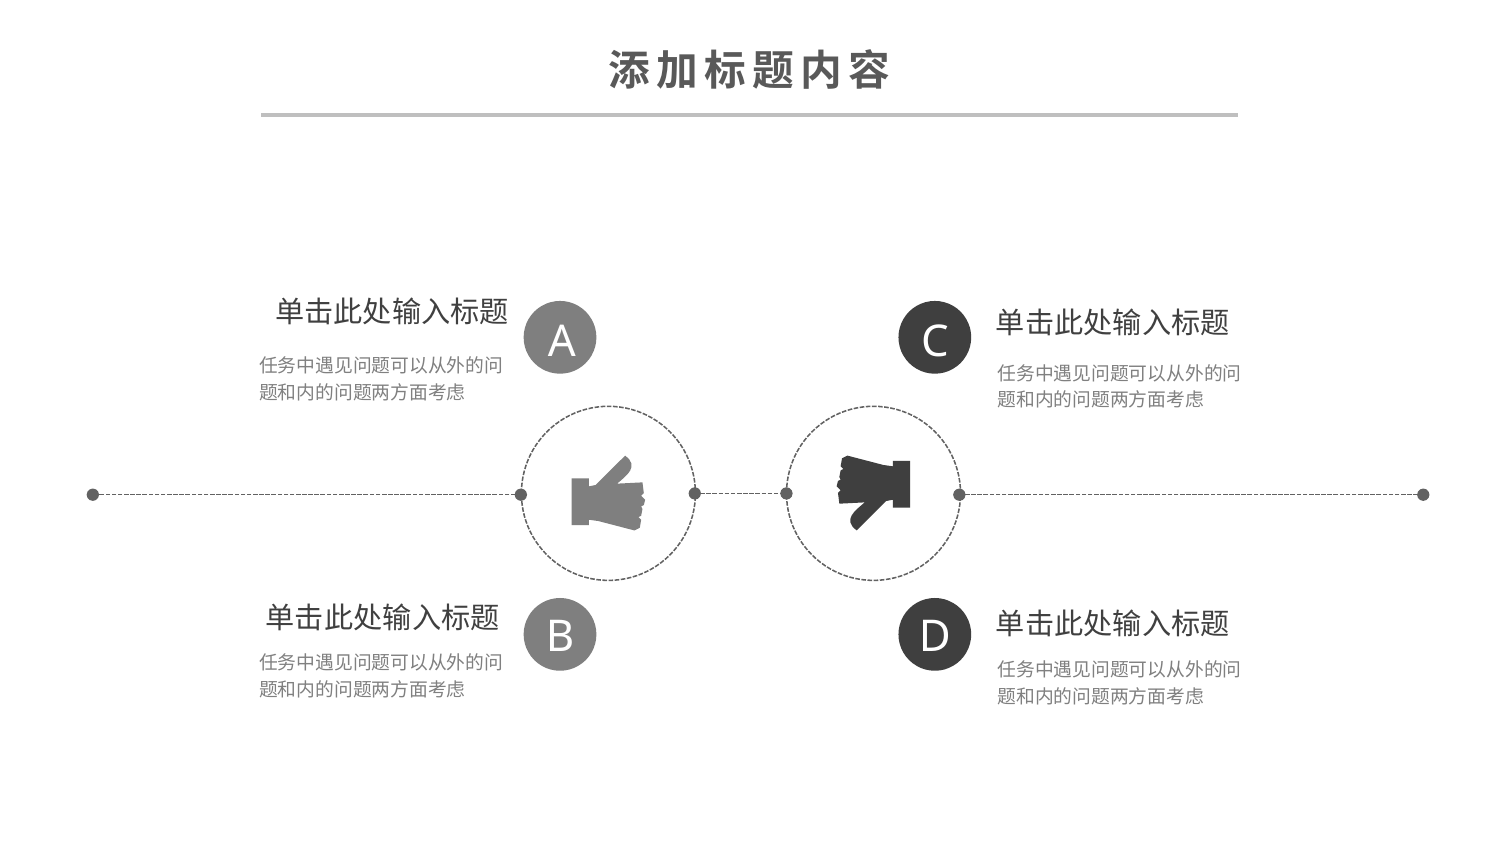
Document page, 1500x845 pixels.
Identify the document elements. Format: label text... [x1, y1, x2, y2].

text_box [836, 455, 911, 531]
text_box [521, 606, 534, 663]
text_box [916, 371, 954, 376]
text_box [539, 595, 581, 602]
text_box [961, 309, 974, 366]
text_box [911, 298, 959, 307]
text_box 单击此处输入标题 [984, 599, 1242, 646]
text_box A [536, 307, 588, 371]
text_box 单击此处输入标题 [263, 287, 521, 334]
text_box 单击此处输入标题 [984, 298, 1242, 345]
text_box [541, 371, 579, 376]
text_box C [909, 307, 961, 371]
text_box [571, 455, 646, 531]
text_box [914, 667, 956, 673]
text_box D [907, 602, 963, 667]
text_box [588, 311, 599, 364]
text_box 任务中遇见问题可以从外的问题和内的问题两方面考虑 [986, 648, 1262, 714]
text_box 任务中遇见问题可以从外的问题和内的问题两方面考虑 [247, 343, 524, 410]
text_box [914, 595, 956, 602]
text_box [521, 298, 584, 368]
text_box [586, 606, 599, 663]
text_box [519, 404, 698, 583]
text_box [963, 608, 974, 661]
text_box 单击此处输入标题 [254, 593, 512, 640]
text_box [784, 404, 963, 583]
text_box [896, 308, 909, 366]
text_box B [534, 602, 586, 667]
text_box [539, 667, 581, 673]
text_box 任务中遇见问题可以从外的问题和内的问题两方面考虑 [986, 351, 1262, 417]
text_box 任务中遇见问题可以从外的问题和内的问题两方面考虑 [247, 641, 524, 707]
text_box [896, 607, 907, 661]
